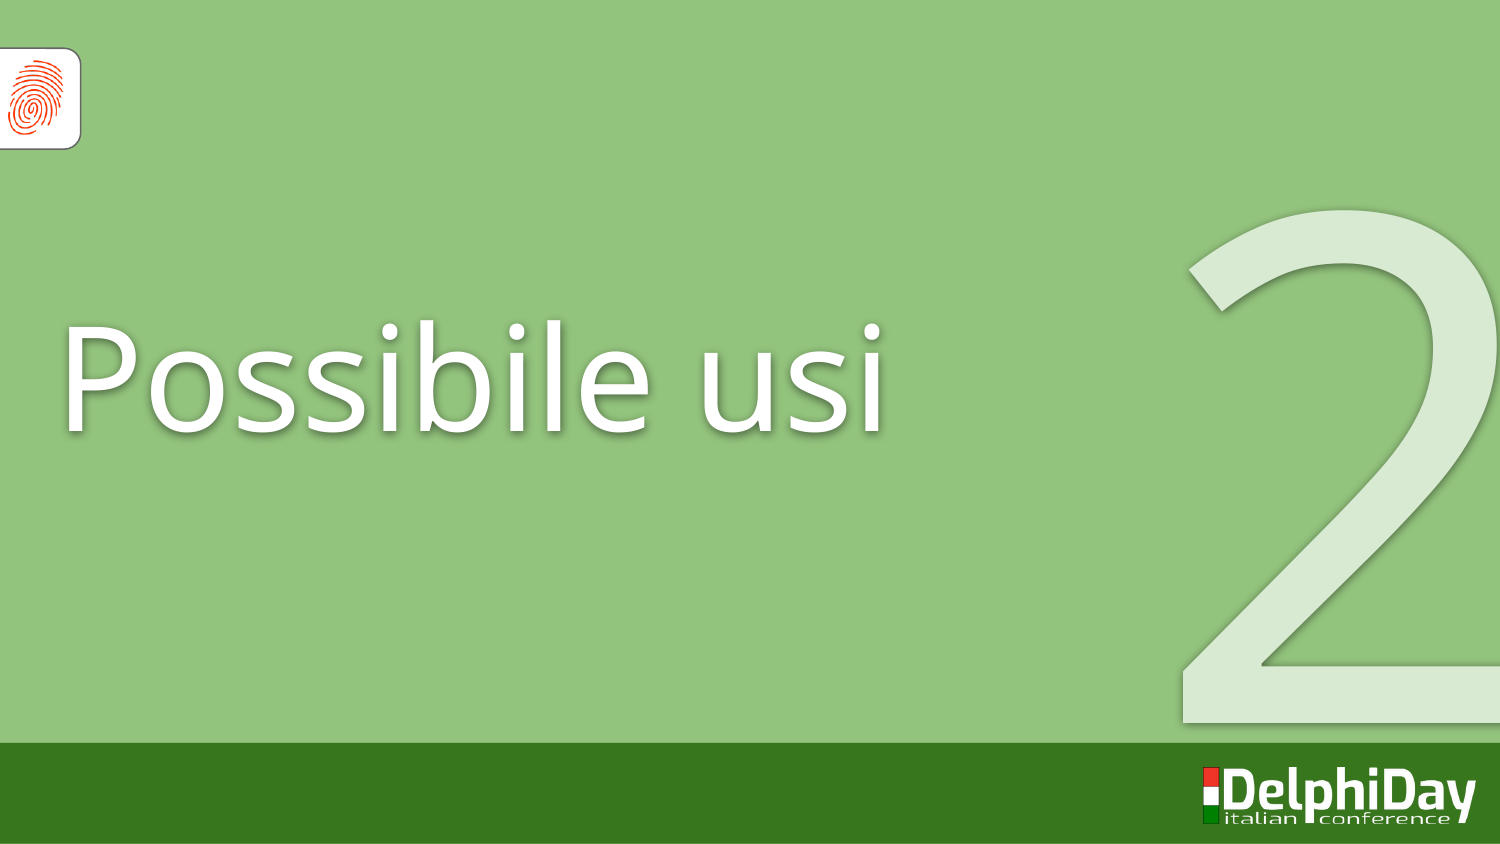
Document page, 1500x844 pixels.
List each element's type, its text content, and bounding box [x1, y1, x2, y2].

text_box [0, 742, 1500, 844]
text_box Possibile usi [40, 271, 1176, 476]
picture [1203, 767, 1476, 824]
title 2 [1134, 8, 1500, 742]
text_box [0, 47, 81, 150]
